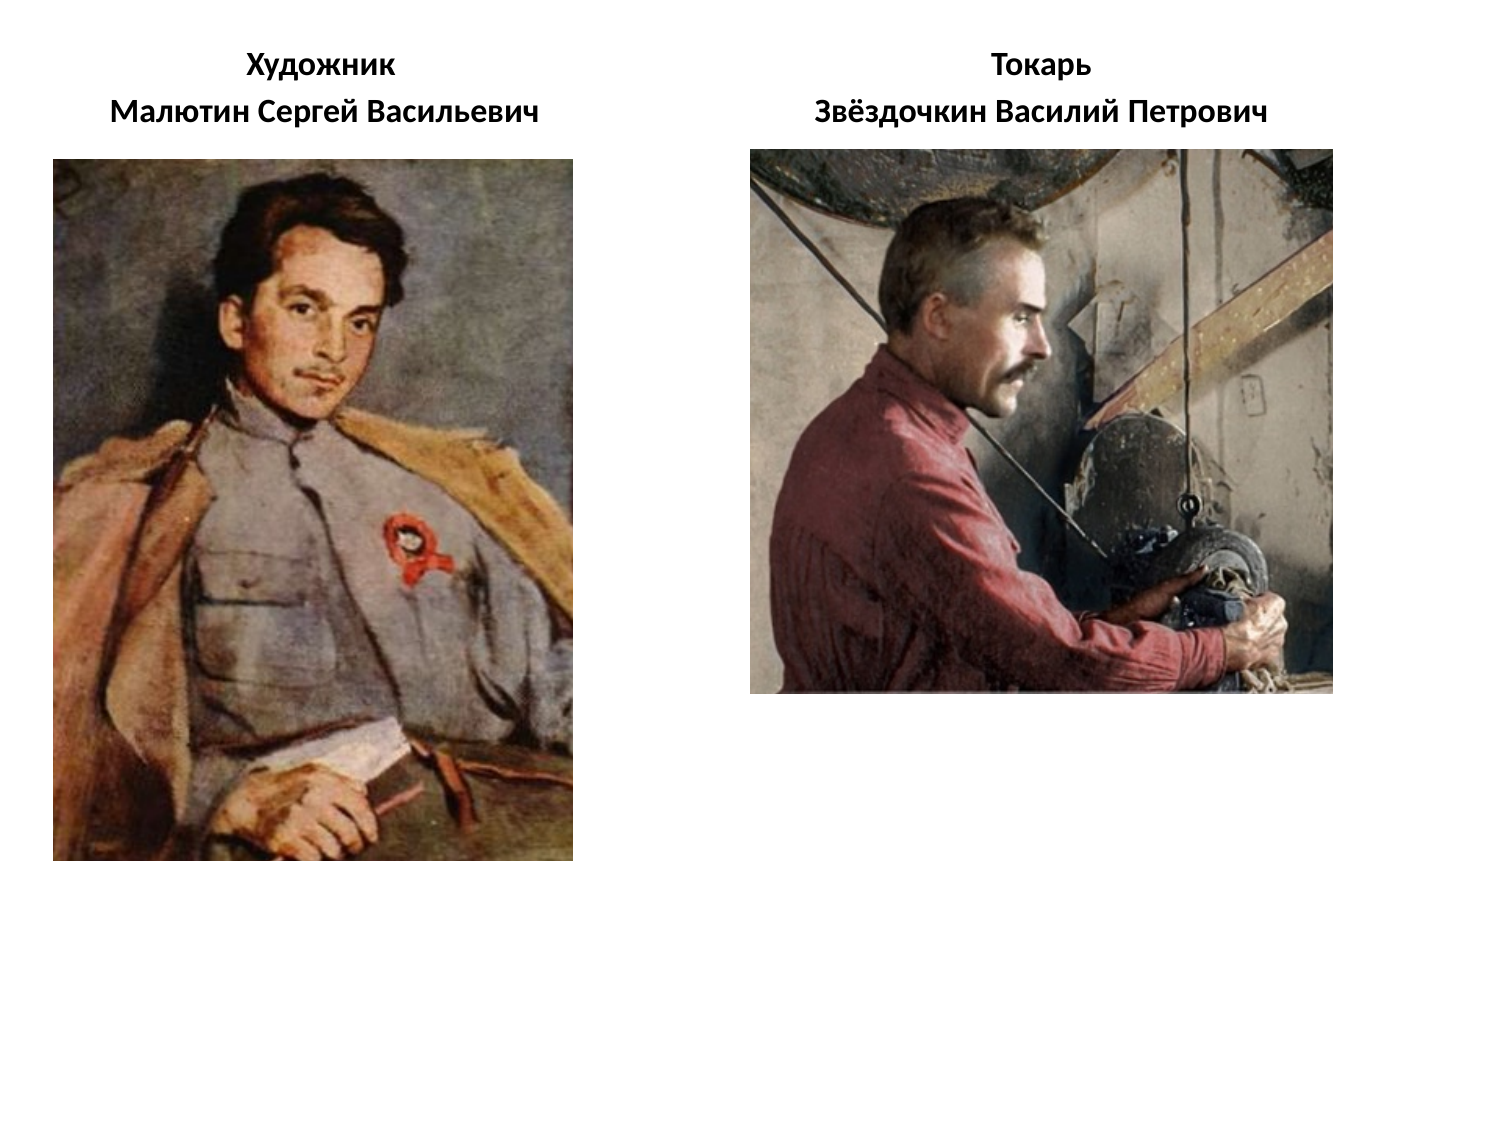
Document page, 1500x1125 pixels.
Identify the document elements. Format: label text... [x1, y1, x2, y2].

list Токарь Звёздочкин Василий Петрович [761, 32, 1329, 138]
picture [749, 148, 1334, 694]
picture [52, 159, 574, 861]
list Художник Малютин Сергей Васильевич [53, 32, 597, 138]
